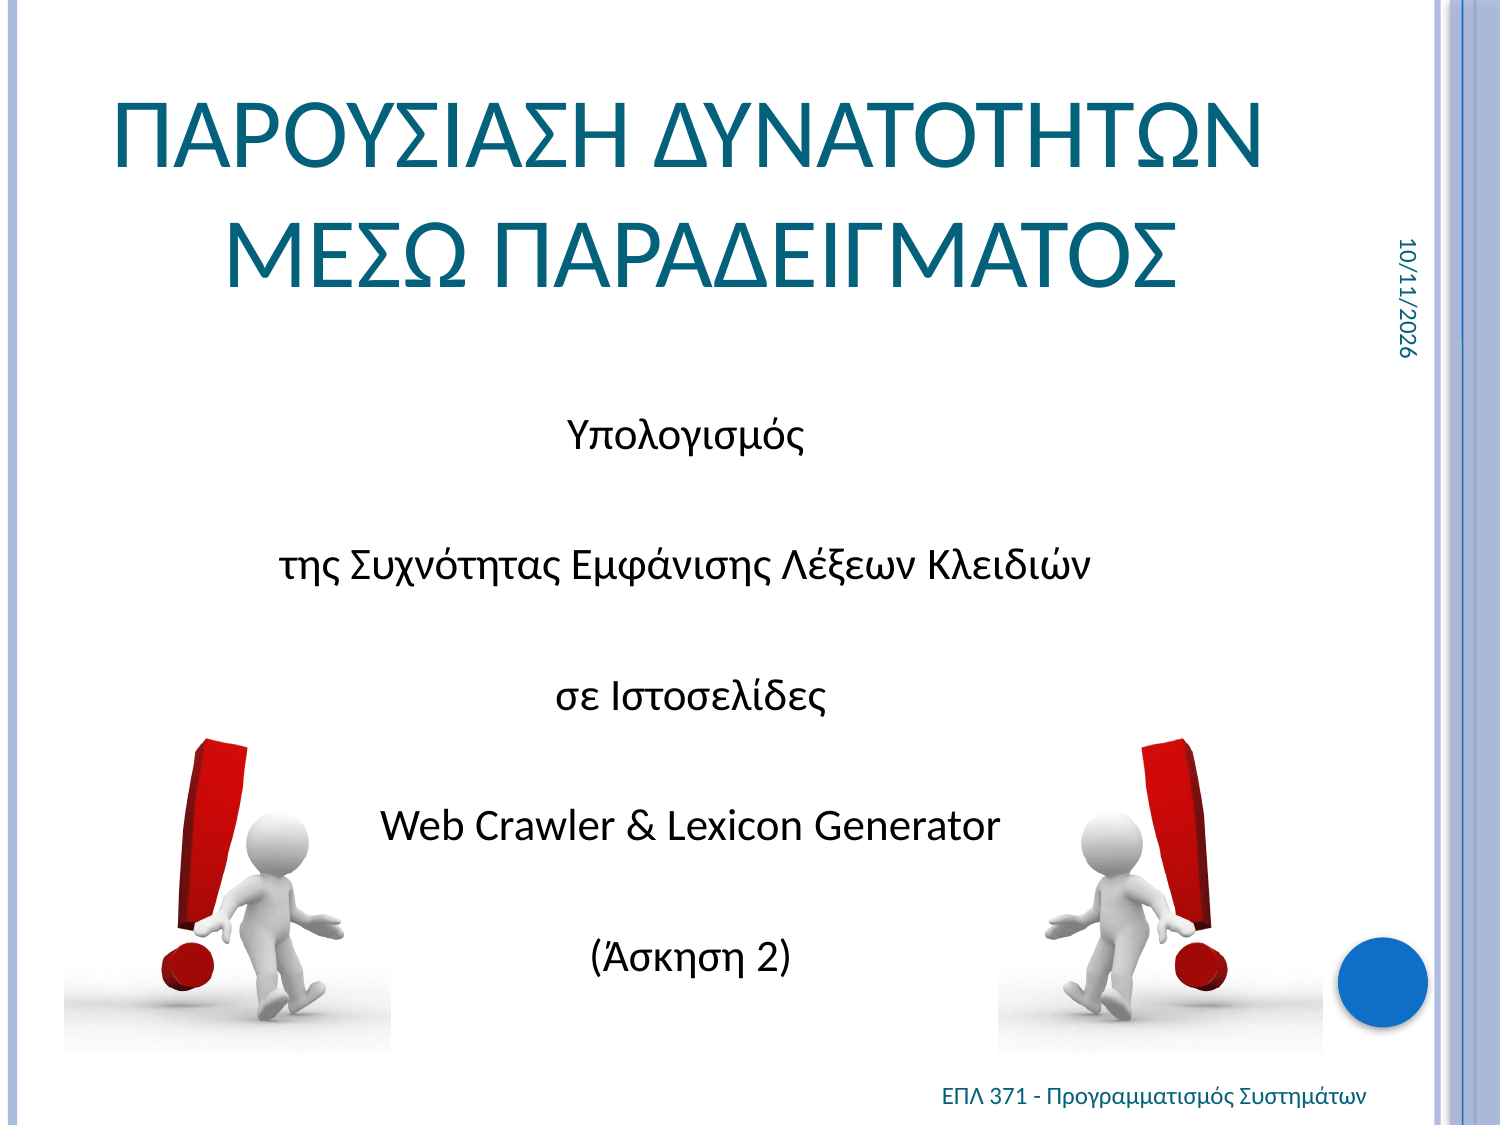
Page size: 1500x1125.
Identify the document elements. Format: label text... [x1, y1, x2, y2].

picture [997, 727, 1324, 1054]
list Υπολογισμός της Συχνότητας Εμφάνισης Λέξεων Κλειδιών σε Ιστοσελίδες Web Crawler & Lexicon Generator (Άσκηση 2) [230, 397, 1152, 988]
footer ΕΠΛ 371 - Προγραμματισμός Συστημάτων [927, 1065, 1453, 1125]
picture [64, 727, 392, 1054]
title Παρουσιαση Δυνατοτητων Μεσω Παραδειγματοσ [3, 30, 1398, 316]
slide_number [1378, 43, 1442, 374]
